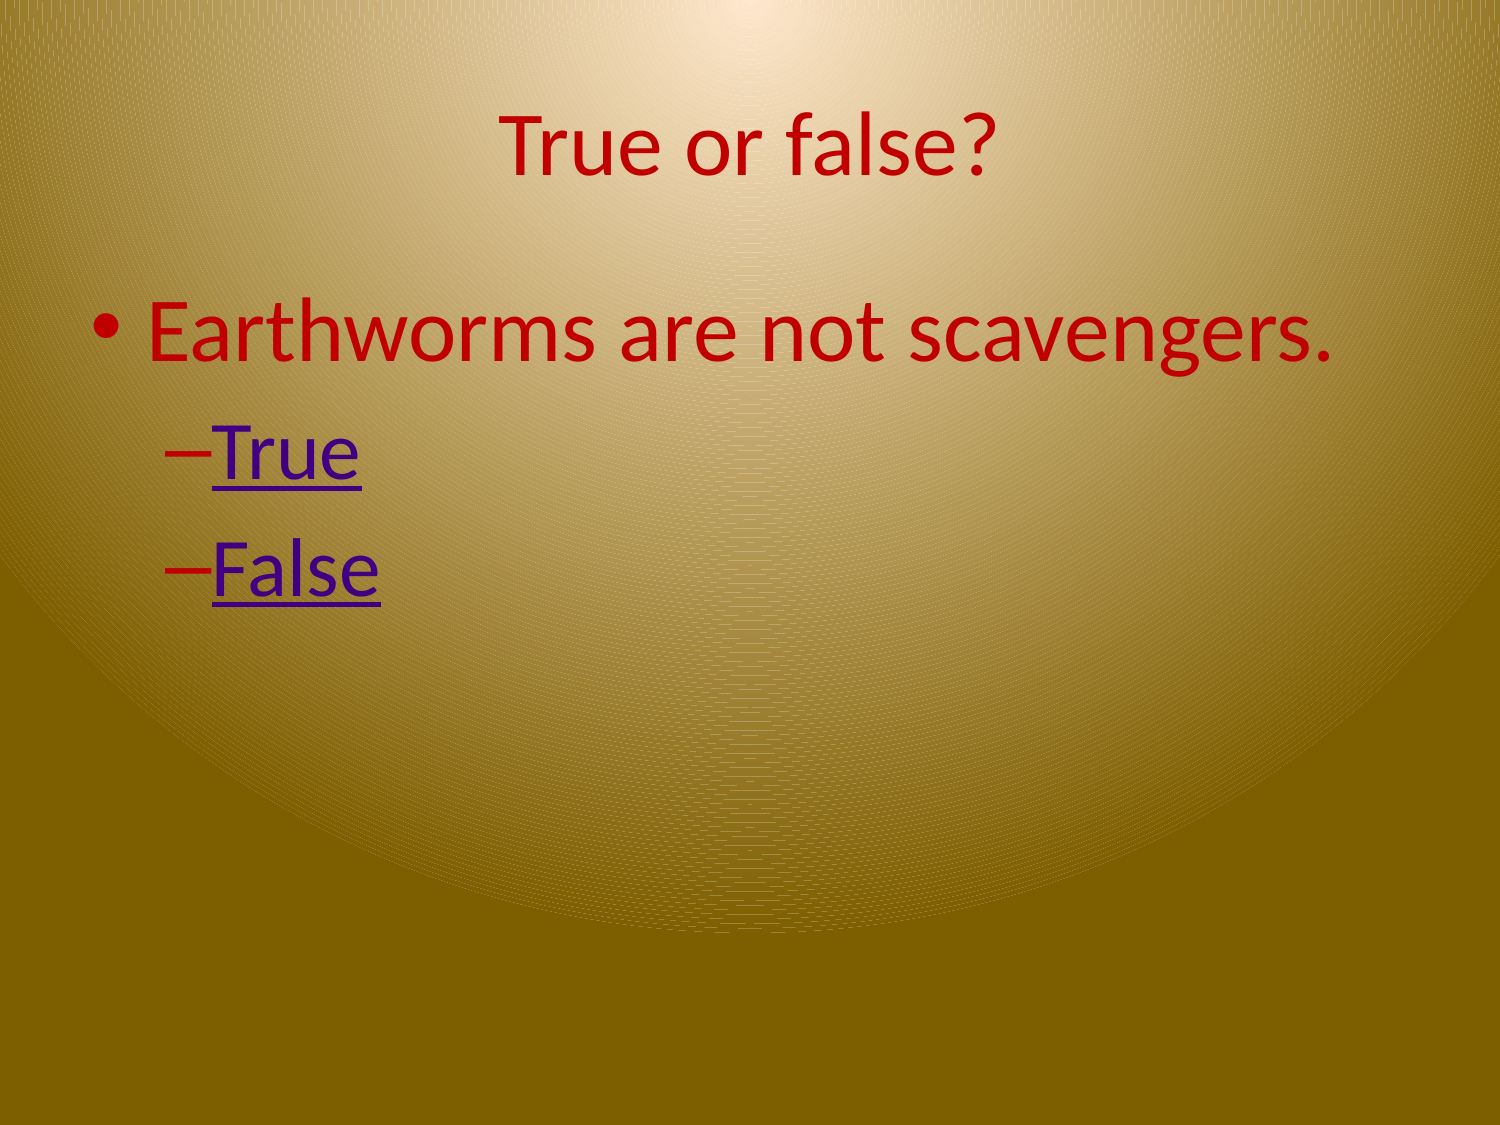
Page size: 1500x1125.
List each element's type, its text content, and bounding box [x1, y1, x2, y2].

list Earthworms are not scavengers. True False [75, 262, 1425, 1005]
title True or false? [75, 45, 1425, 233]
